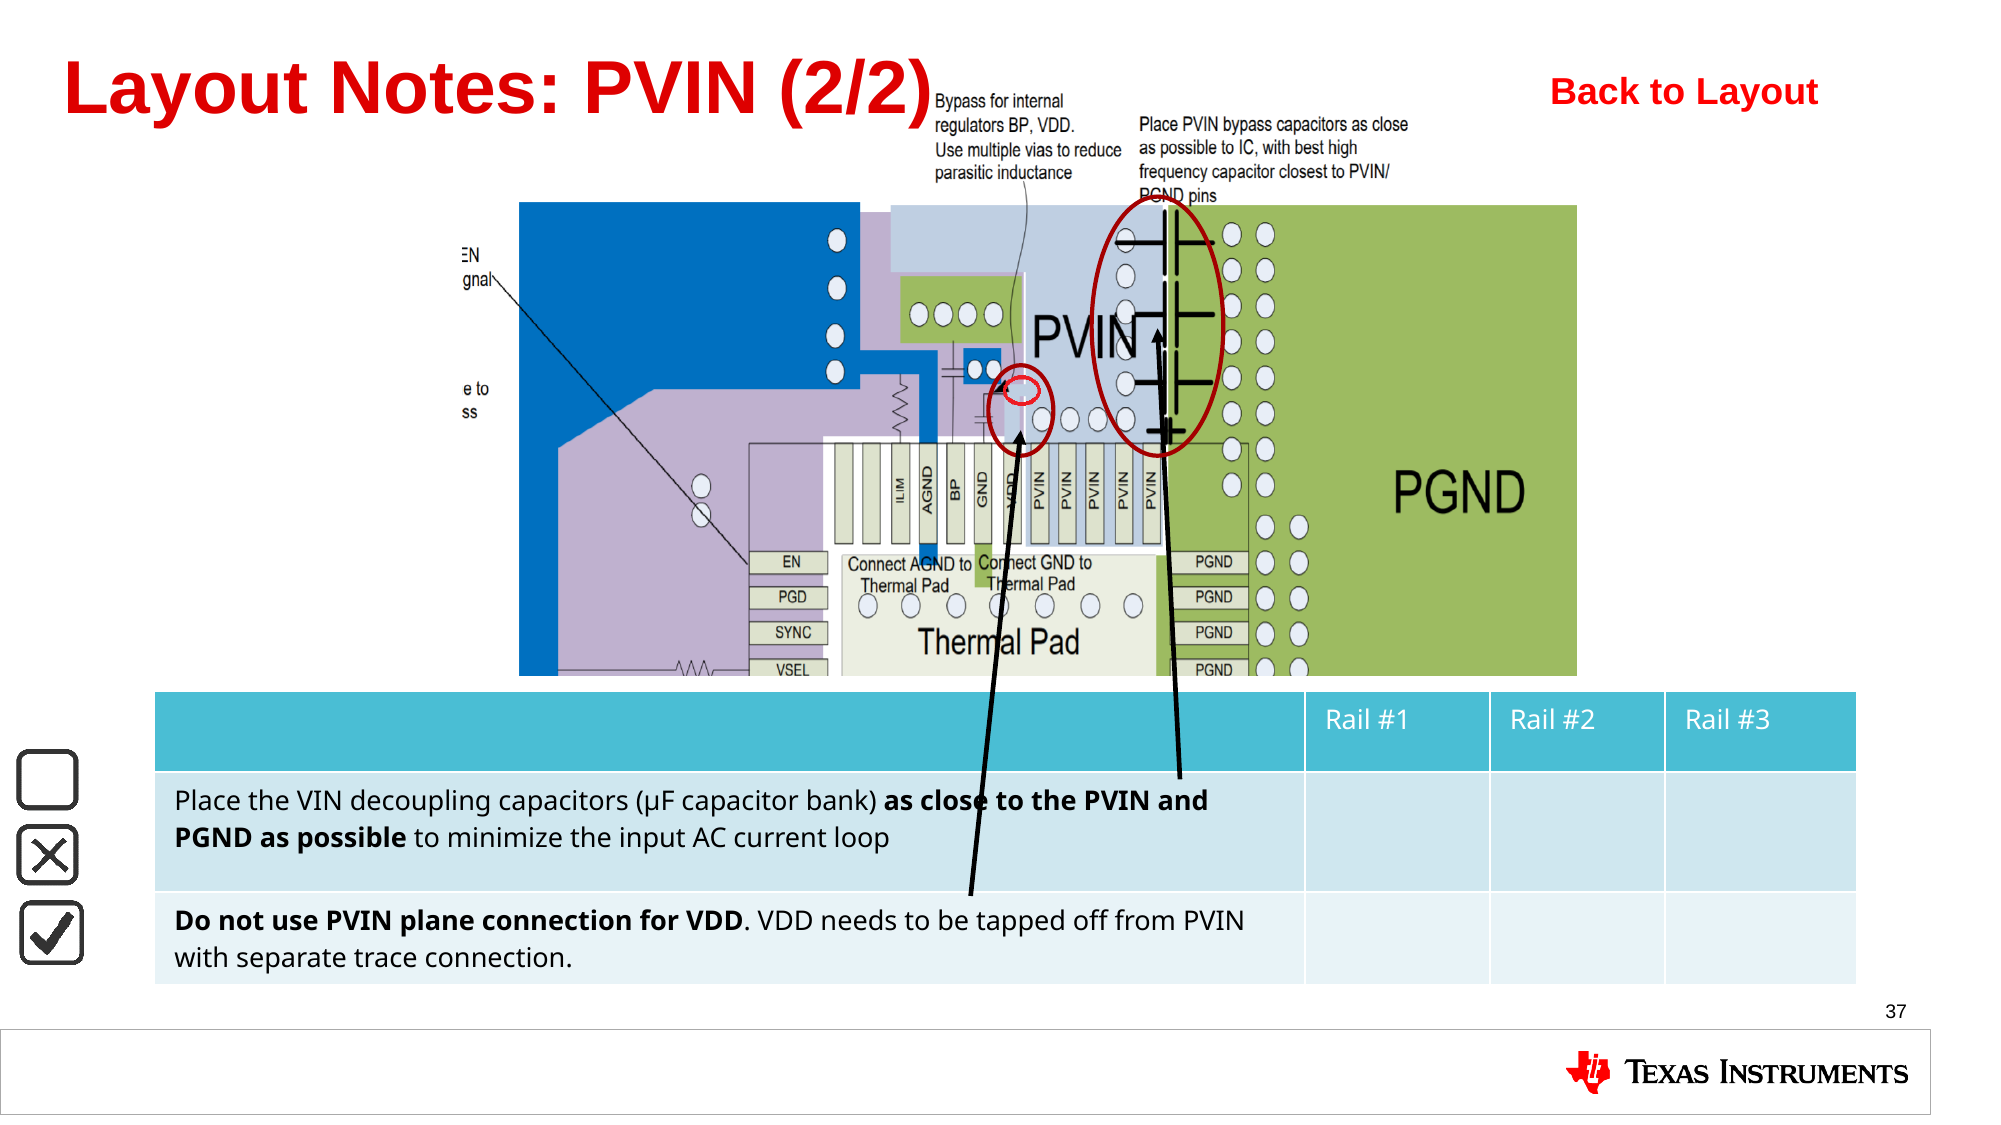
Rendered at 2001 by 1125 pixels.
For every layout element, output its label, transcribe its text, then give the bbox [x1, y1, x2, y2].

table_cell [1491, 773, 1664, 891]
table_cell [1666, 773, 1856, 891]
table_cell Place the VIN decoupling capacitors (µF capacitor bank) as close to the PVIN and PGND as possible to minimize the input AC current loop [155, 773, 965, 891]
table_cell [1491, 893, 1664, 984]
table_cell [1306, 773, 1489, 891]
picture [15, 822, 82, 888]
picture [15, 746, 82, 812]
picture [1566, 1051, 1908, 1094]
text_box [1157, 455, 1181, 780]
text_box Back to Layout [1535, 59, 1834, 120]
table_header [1027, 692, 1152, 771]
table_header Rail #2 [1491, 692, 1664, 771]
table_header Rail #1 [1306, 692, 1489, 771]
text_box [970, 455, 1022, 897]
table_header [155, 692, 965, 771]
table_header [1185, 692, 1304, 771]
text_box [462, 89, 1577, 676]
picture [11, 895, 95, 973]
table_cell Place the VIN decoupling capacitors (µF capacitor bank) as close to the PVIN and PGND as possible to minimize the input AC current loop [1027, 773, 1304, 891]
title Layout Notes: PVIN (2/2) [50, 23, 1901, 157]
table_cell Do not use PVIN plane connection for VDD. VDD needs to be tapped off from PVIN with separate trace connection. [155, 893, 1304, 984]
table_cell [1306, 893, 1489, 984]
table_header Rail #3 [1666, 692, 1856, 771]
table_cell [1666, 893, 1856, 984]
slide_number 37 [1452, 992, 1920, 1027]
